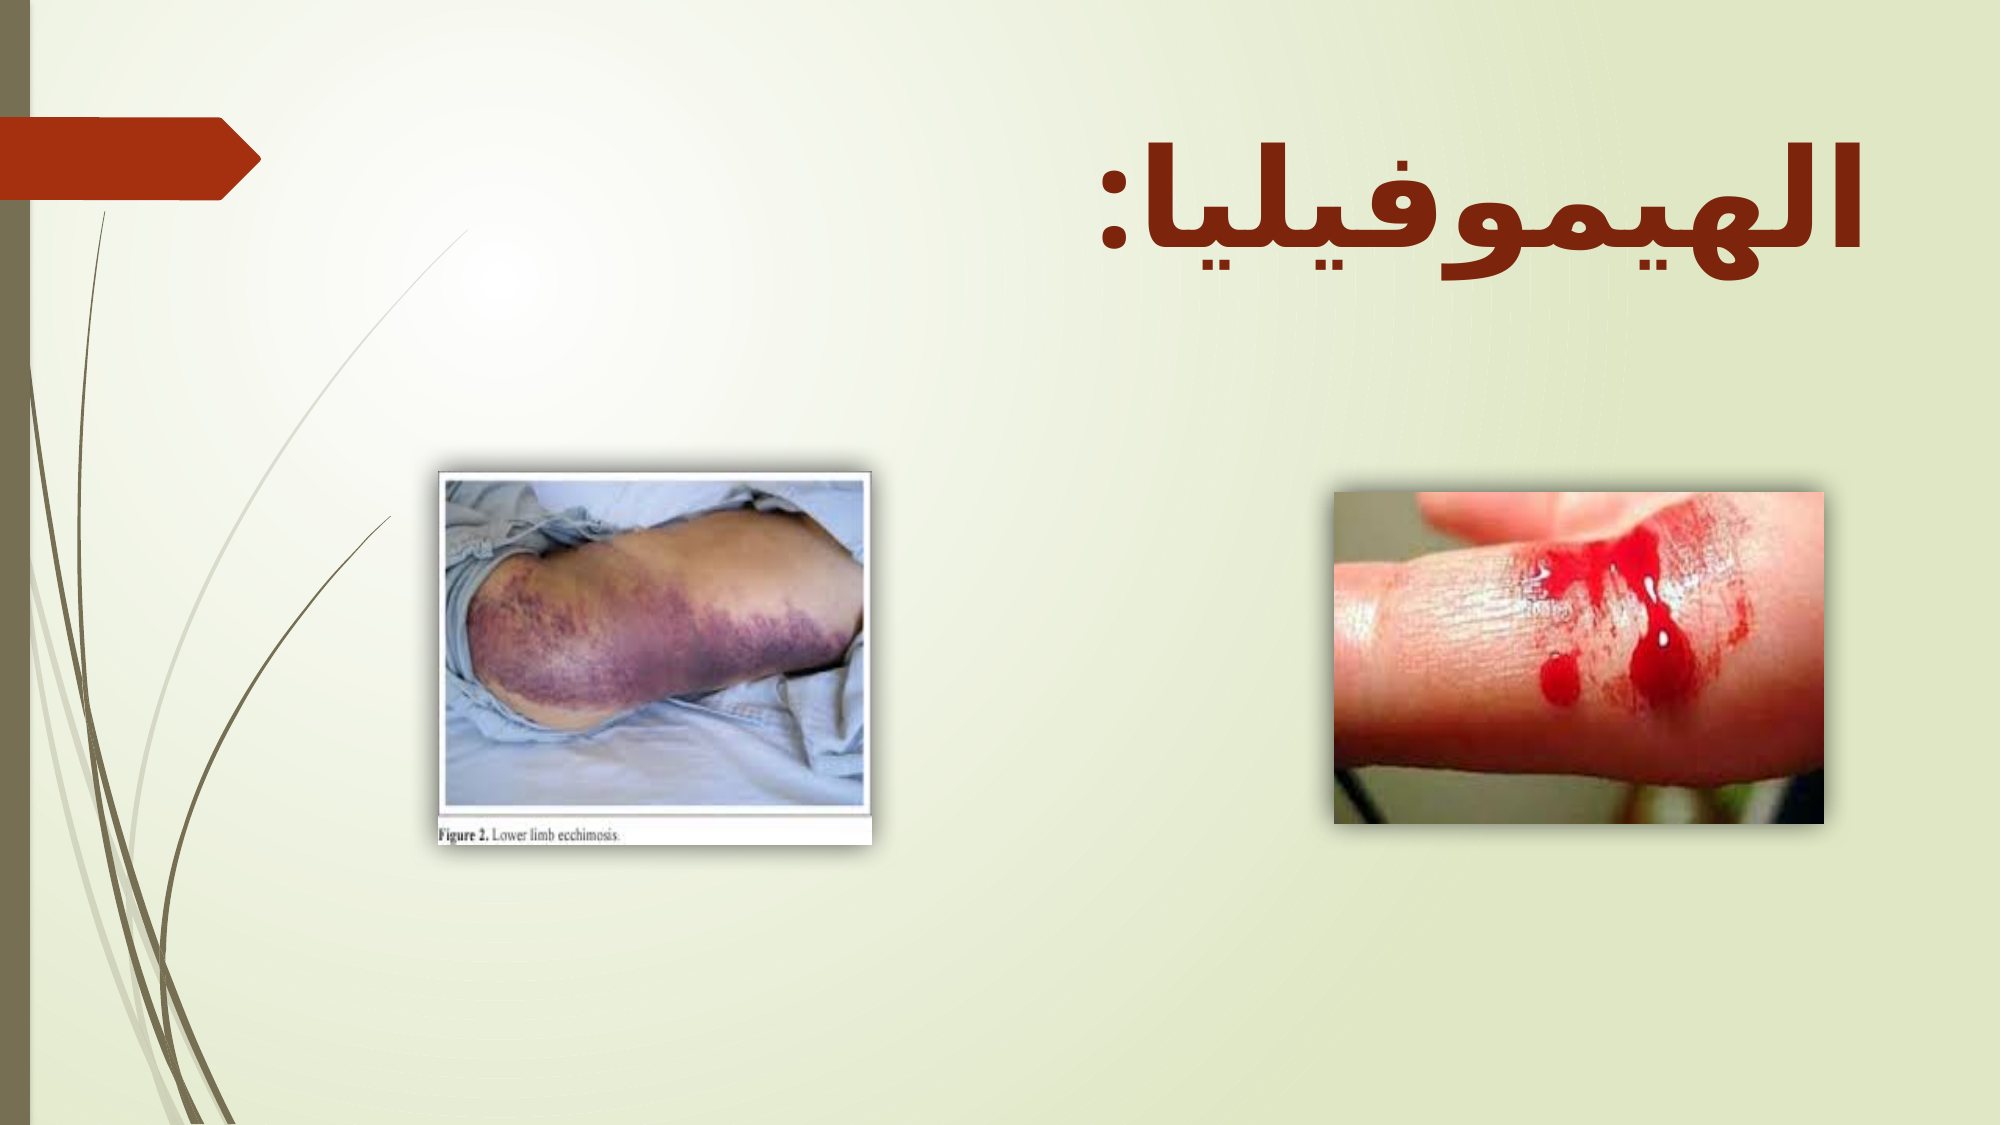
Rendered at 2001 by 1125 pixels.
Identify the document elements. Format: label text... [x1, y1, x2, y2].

picture [1333, 492, 1824, 824]
title الهيموفيليا: [425, 102, 1888, 313]
picture [438, 471, 872, 845]
